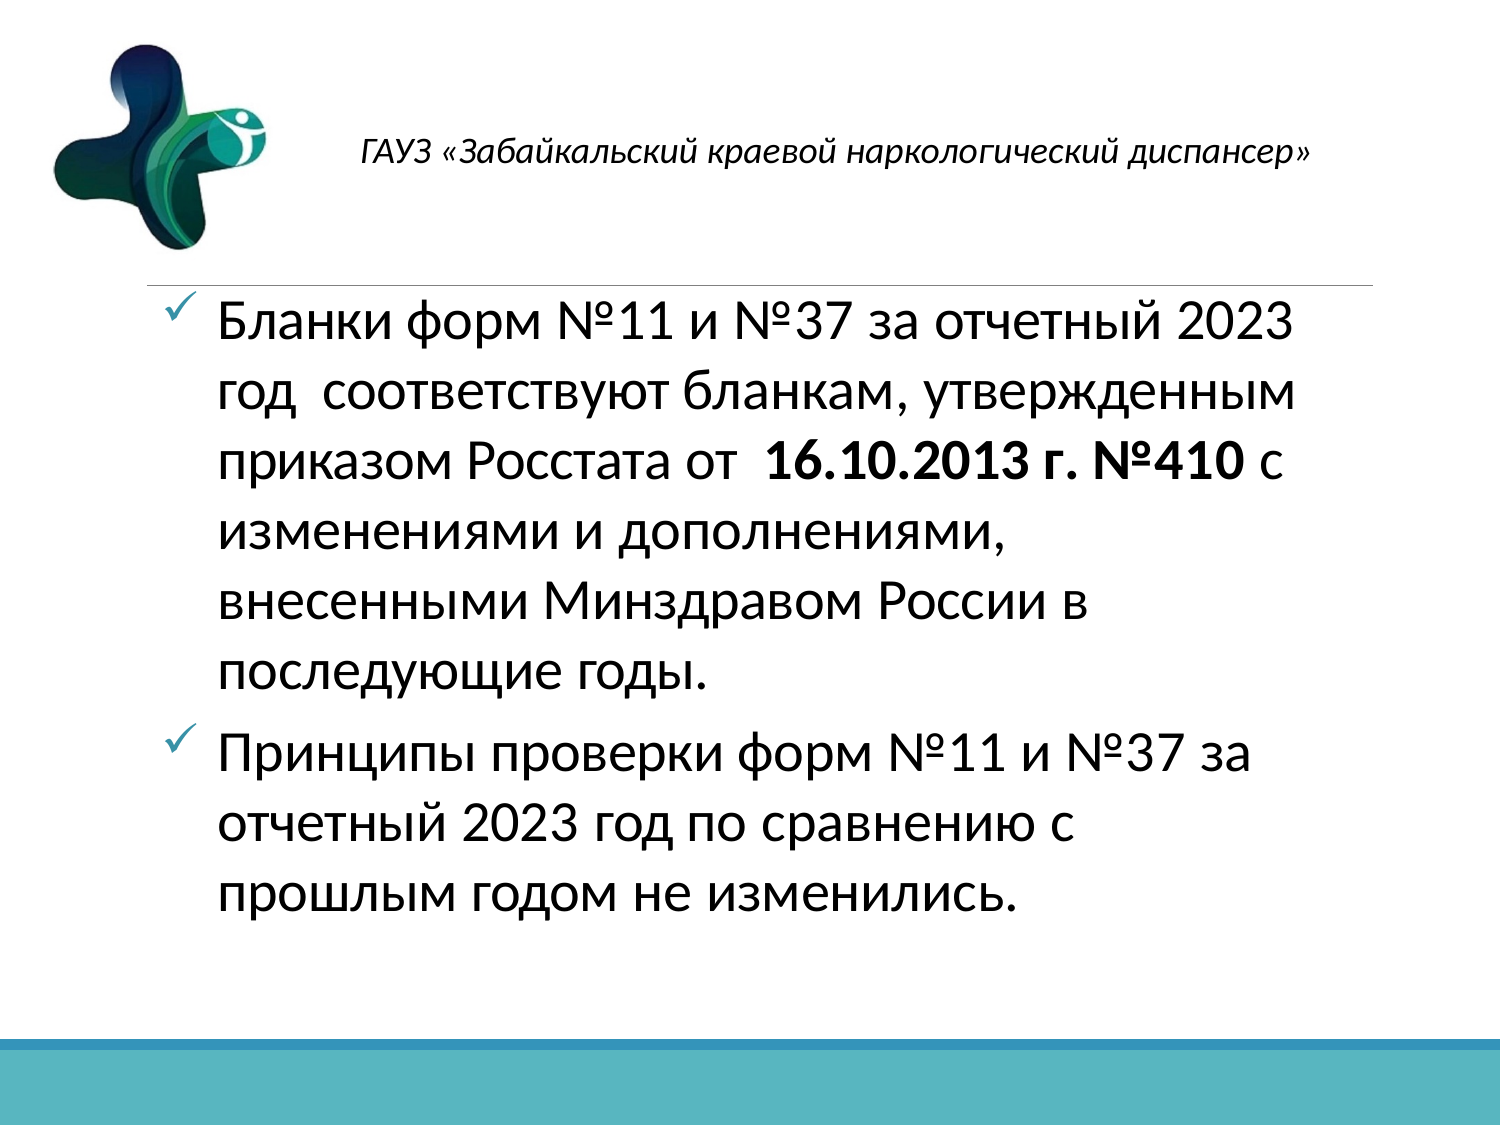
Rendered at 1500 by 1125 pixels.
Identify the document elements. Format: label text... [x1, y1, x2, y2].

text_box Бланки форм №11 и №37 за отчетный 2023 год соответствуют бланкам, утвержденным приказом Росстата от 16.10.2013 г. №410 с изменениями и дополнениями, внесенными Минздравом России в последующие годы. Принципы проверки форм №11 и №37 за отчетный 2023 год по сравнению с прошлым годом не изменились. [159, 278, 1320, 924]
text_box ГАУЗ «Забайкальский краевой наркологический диспансер» [345, 118, 1329, 179]
picture [28, 18, 290, 280]
